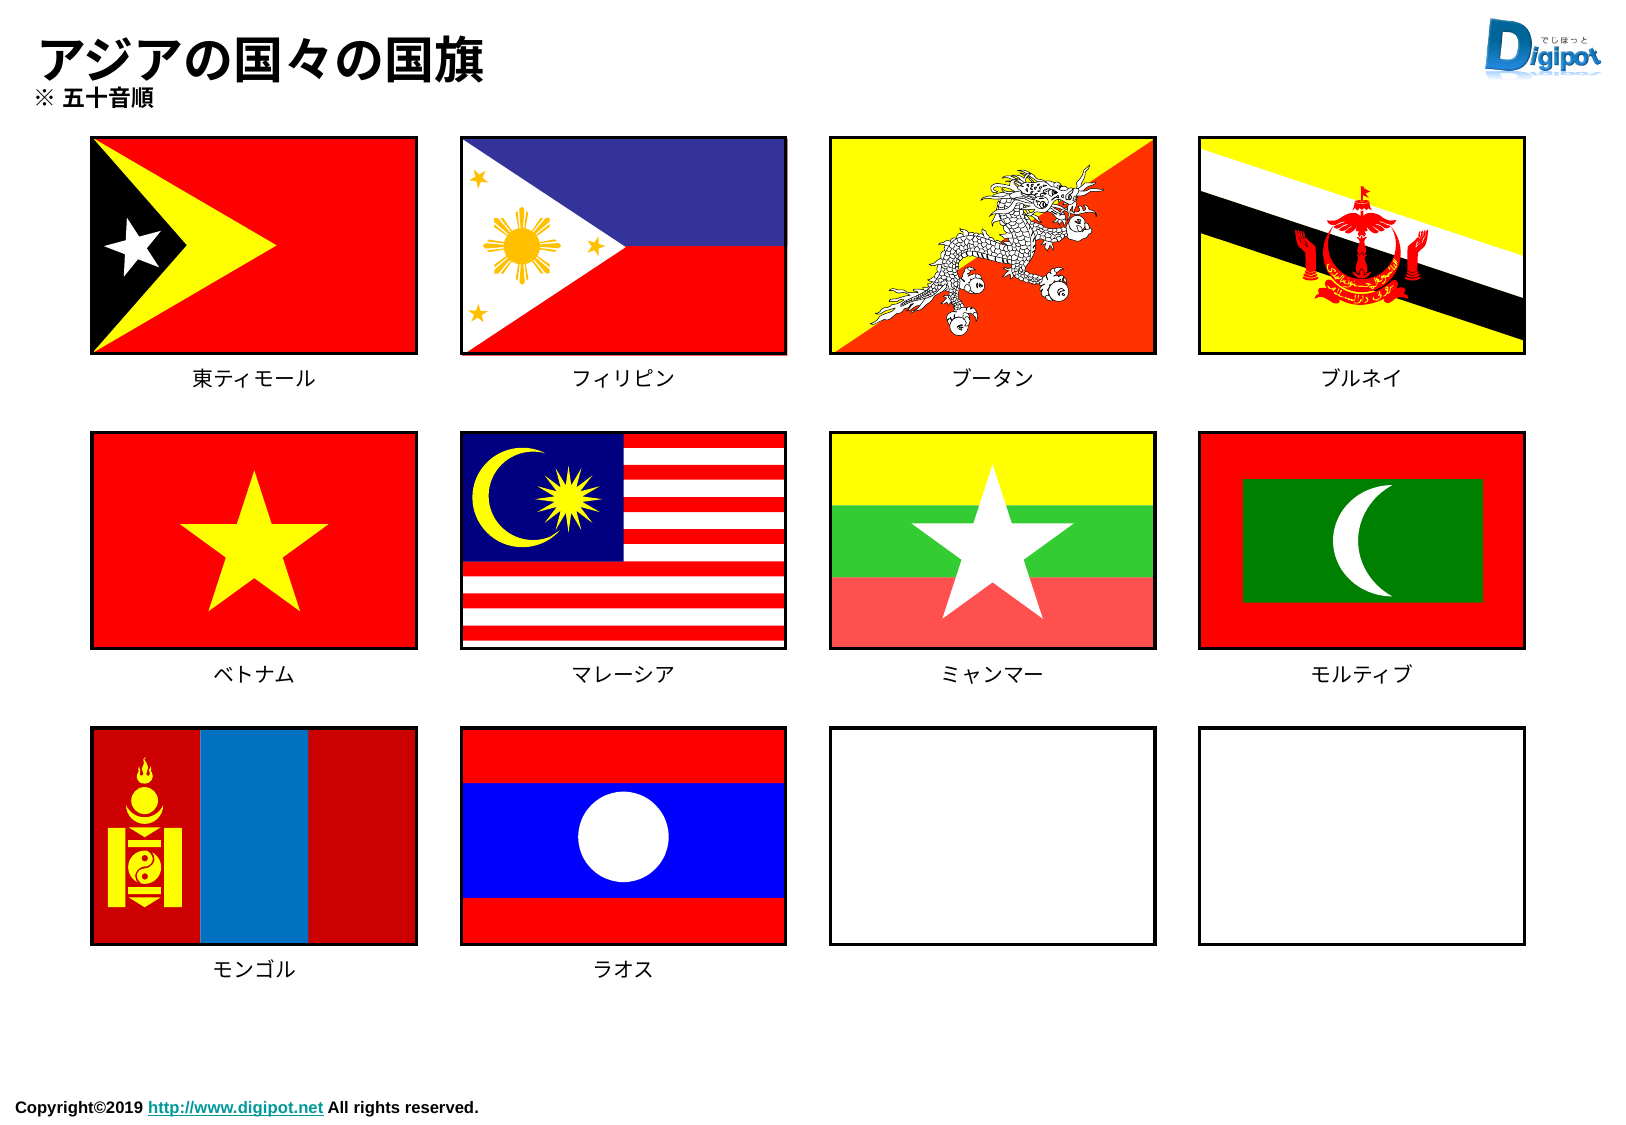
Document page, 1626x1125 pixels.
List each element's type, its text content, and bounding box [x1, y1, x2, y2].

text_box ラオス [461, 949, 786, 990]
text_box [461, 137, 788, 356]
text_box ブルネイ [1199, 358, 1525, 399]
title アジアの国々の国旗 [21, 19, 881, 98]
text_box 東ティモール [91, 358, 417, 399]
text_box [91, 137, 417, 354]
text_box [1199, 728, 1525, 945]
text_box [461, 728, 786, 945]
picture [1485, 18, 1602, 82]
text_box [91, 432, 417, 650]
text_box [830, 728, 1156, 945]
text_box フィリピン [461, 358, 786, 399]
text_box モンゴル [91, 949, 417, 990]
text_box ブータン [830, 358, 1156, 399]
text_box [830, 137, 1156, 355]
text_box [1198, 137, 1525, 354]
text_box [461, 432, 786, 649]
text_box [91, 727, 418, 947]
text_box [1200, 432, 1526, 650]
text_box モルティブ [1199, 654, 1525, 694]
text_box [830, 433, 1156, 650]
text_box ※五十音順 [19, 76, 169, 119]
text_box ミャンマー [830, 654, 1156, 694]
text_box マレーシア [461, 654, 786, 694]
text_box ベトナム [91, 654, 417, 694]
